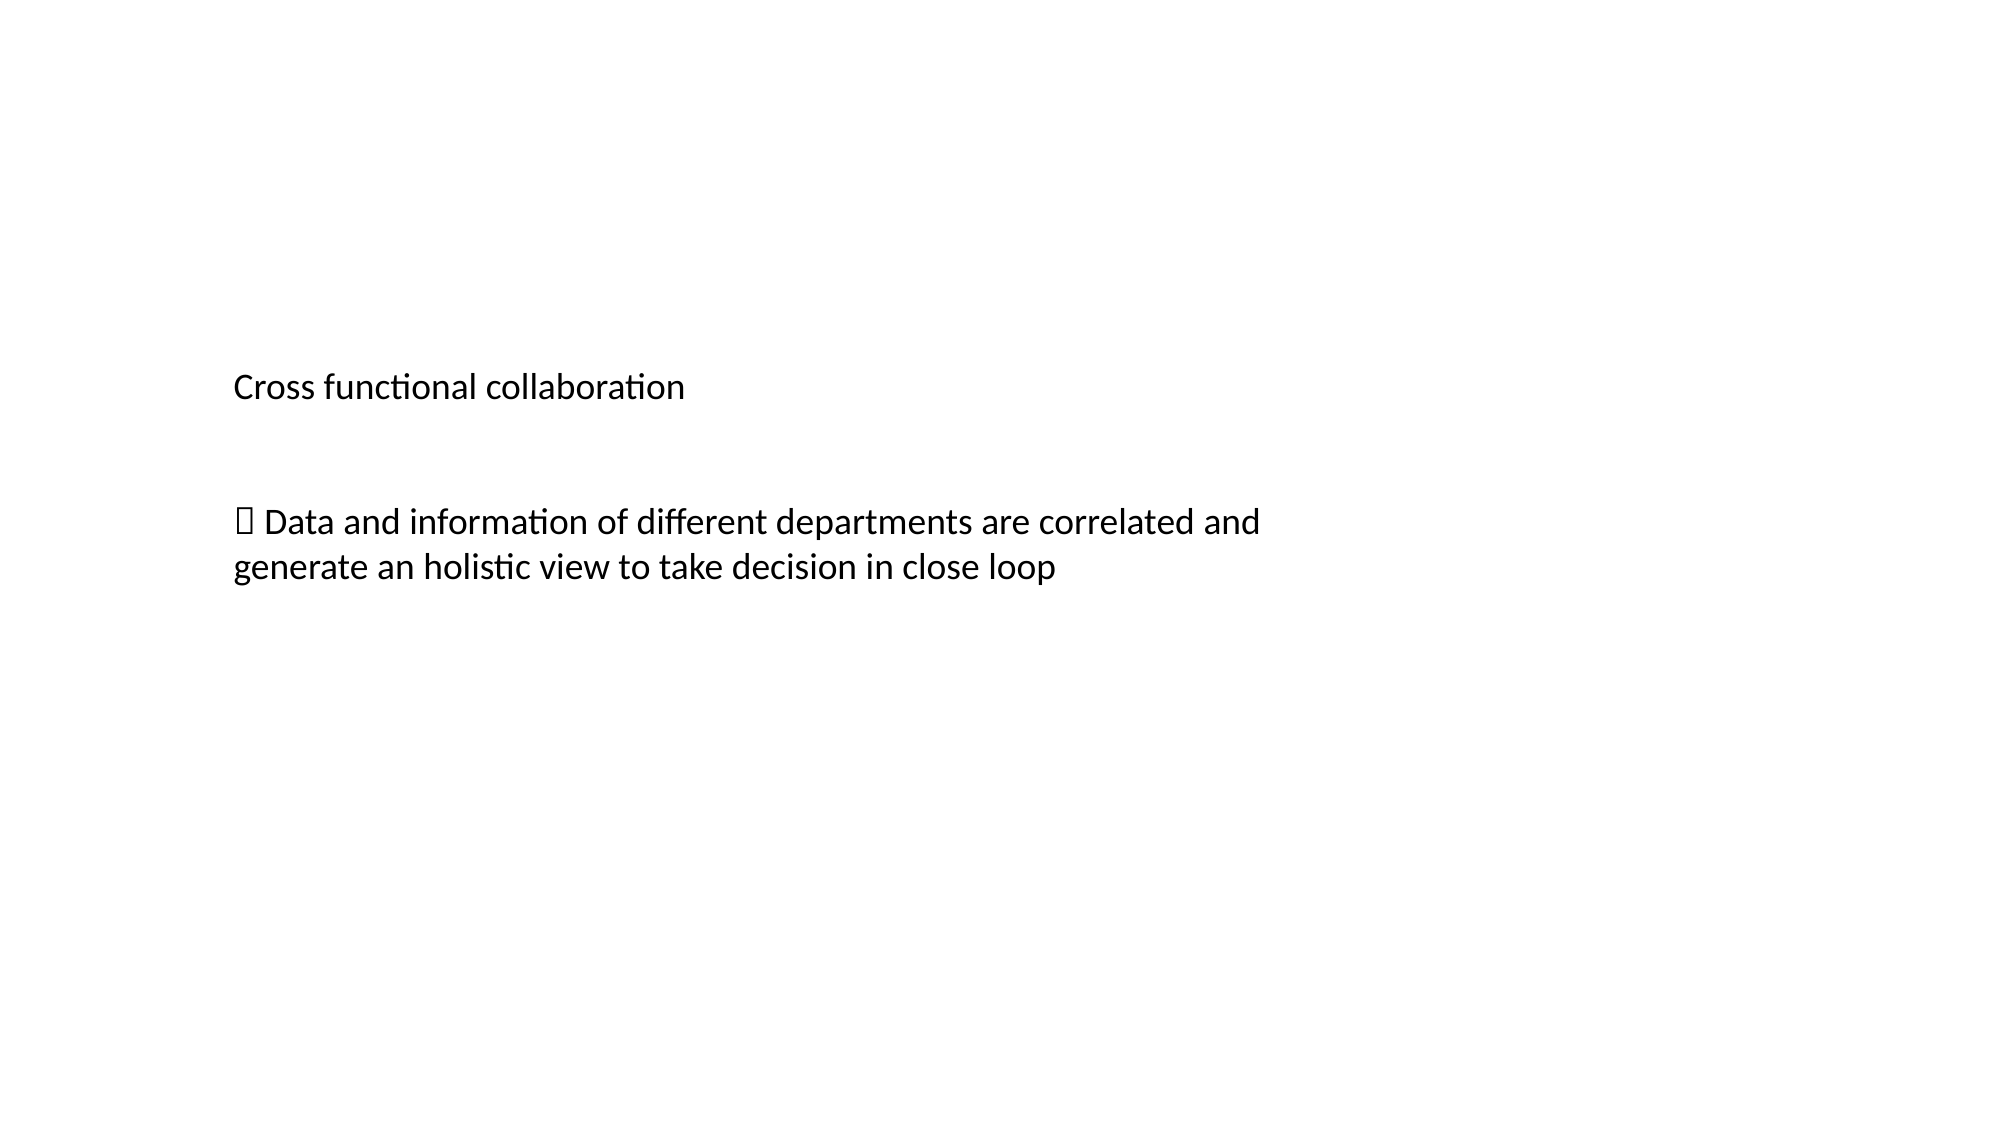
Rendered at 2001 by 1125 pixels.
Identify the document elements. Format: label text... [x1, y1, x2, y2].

text_box Cross functional collaboration  Data and information of different departments are correlated and generate an holistic view to take decision in close loop [218, 354, 1350, 595]
